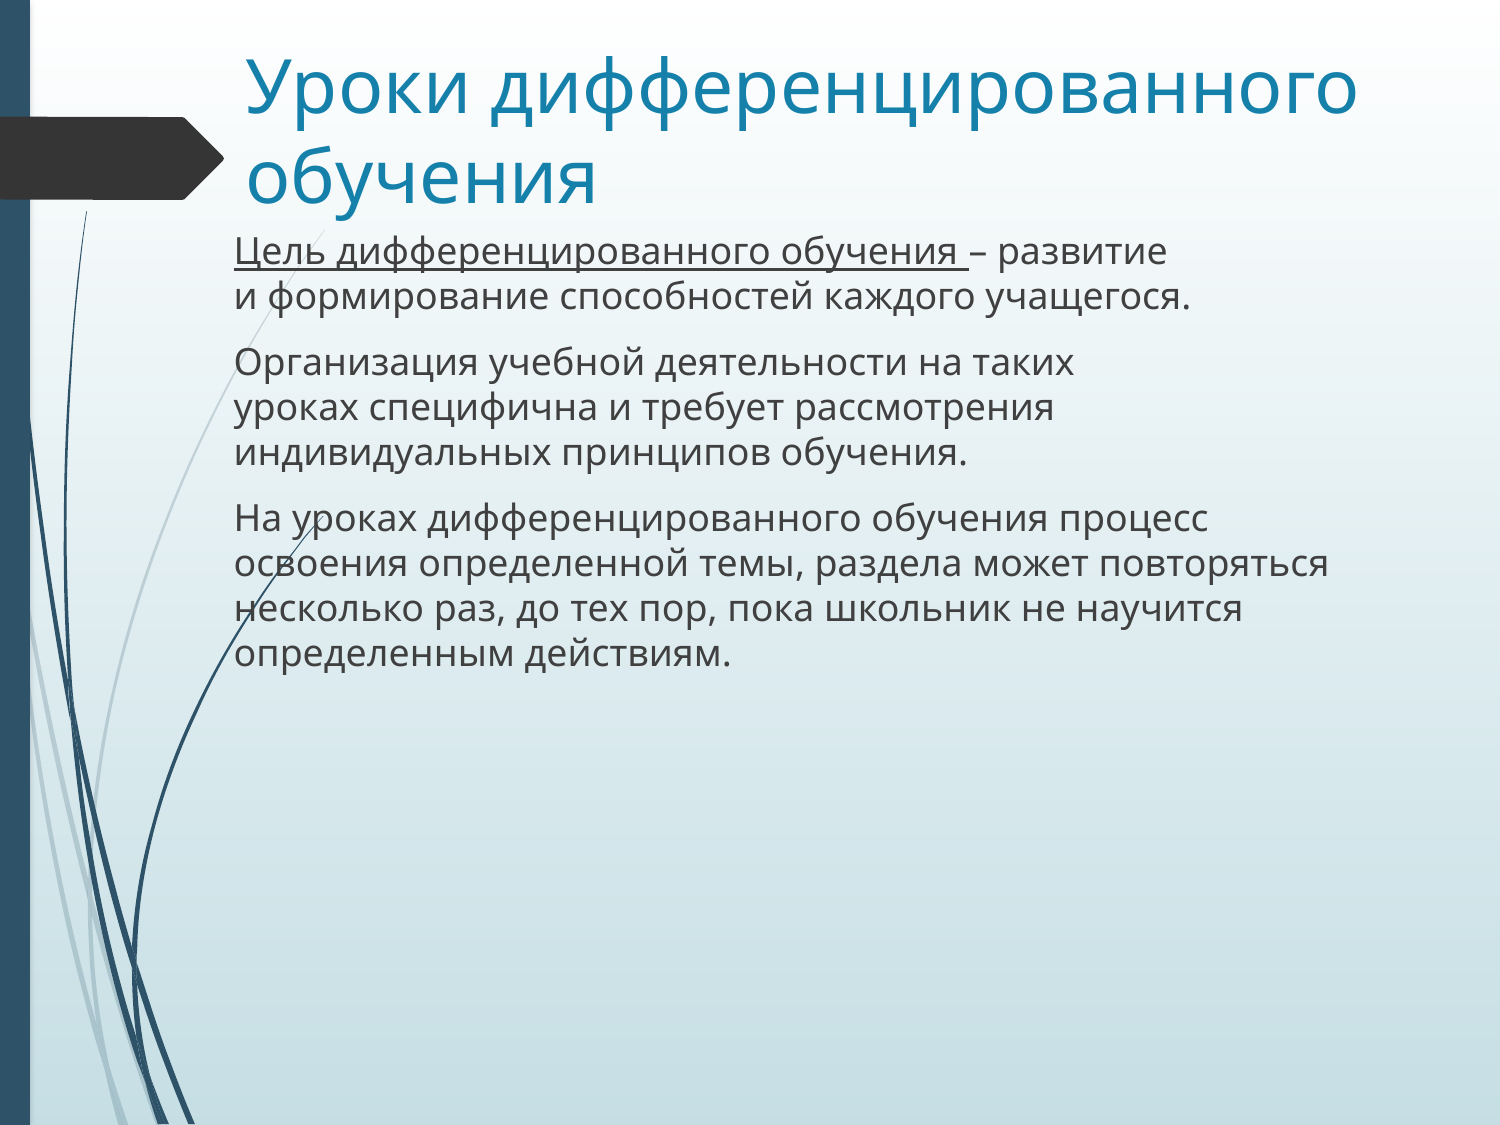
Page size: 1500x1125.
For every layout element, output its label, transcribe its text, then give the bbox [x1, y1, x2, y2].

title Уроки дифференцированного обучения​ [230, 30, 1400, 219]
list Цель дифференцированного обучения – развитие и формирование способностей каждого учащегося. ​​ Организация учебной деятельности на таких уроках специфична и требует рассмотрения индивидуальных принципов обучения.​ На уроках дифференцированного обучения процесс освоения определенной темы, раздела может повторяться несколько раз, до тех пор, пока школьник не научится определенным действиям.​ ​ ​ [218, 219, 1400, 970]
